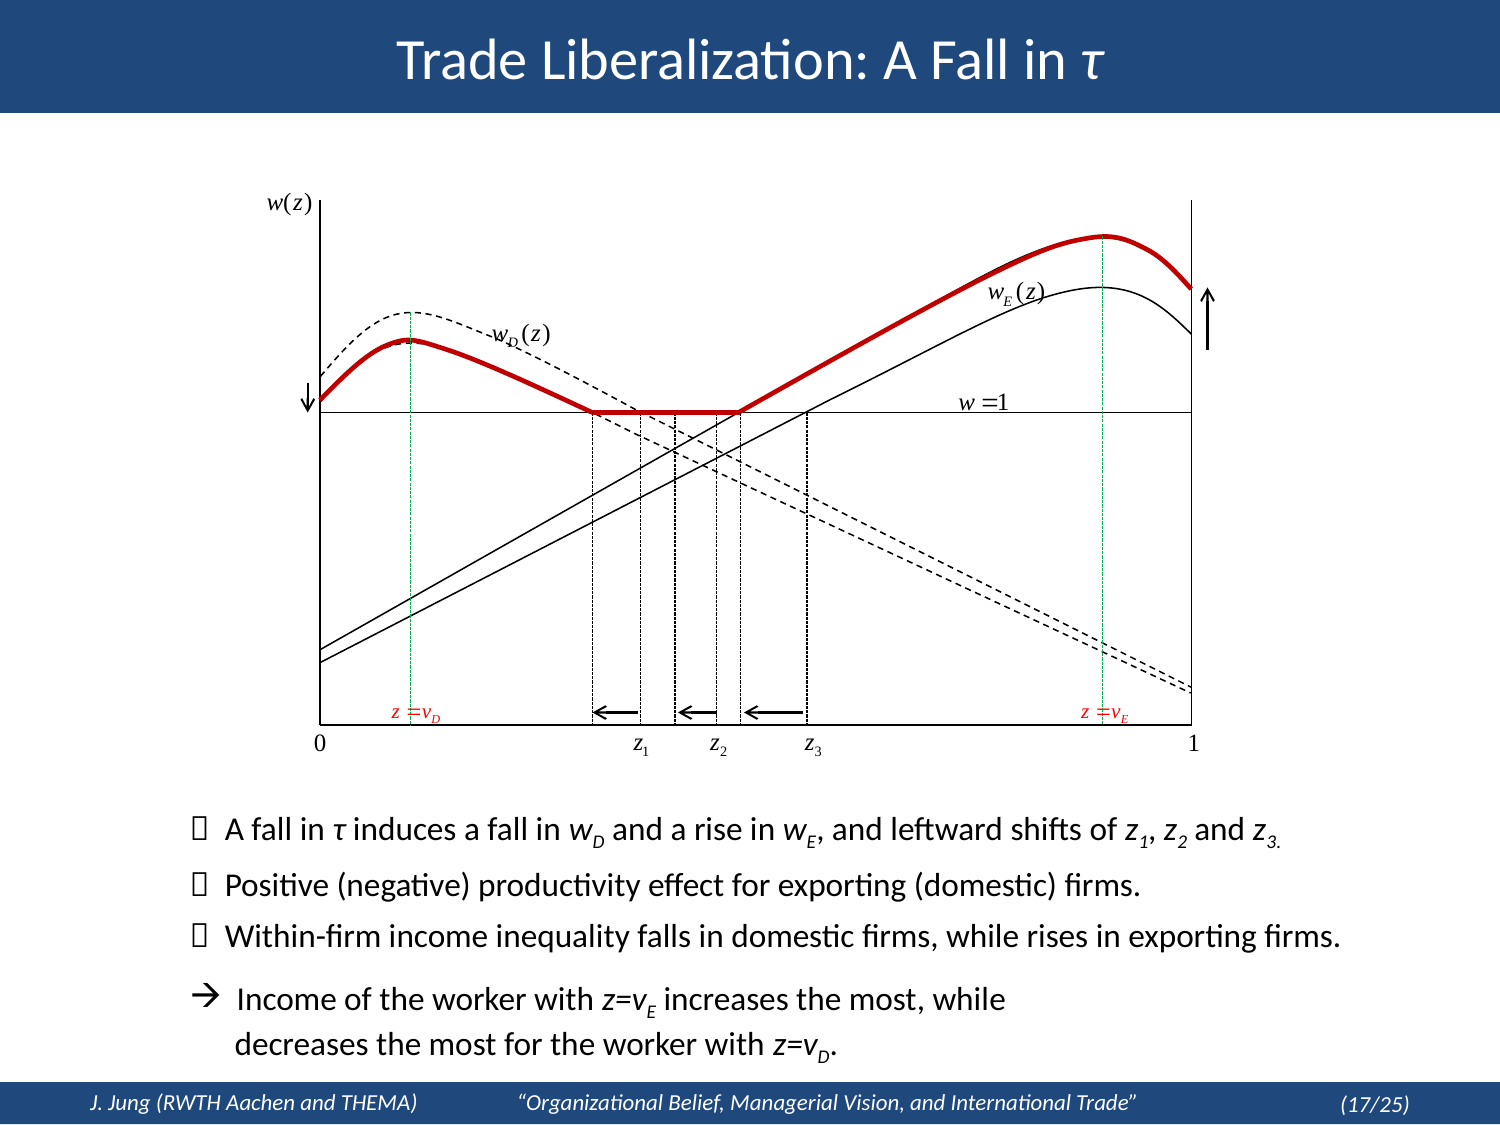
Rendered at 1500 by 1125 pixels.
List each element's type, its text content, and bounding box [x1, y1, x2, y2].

text_box  Within-firm income inequality falls in domestic firms, while rises in exporting firms. [174, 906, 1438, 962]
slide_number (17/25) [1074, 1082, 1425, 1125]
footer J. Jung (RWTH Aachen and THEMA) “Organizational Belief, Managerial Vision, and International Trade” [75, 1076, 1200, 1125]
text_box Income of the worker with z=vE increases the most, while decreases the most for the worker with z=vD. [174, 969, 1438, 1075]
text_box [387, 236, 1134, 729]
title Trade Liberalization: A Fall in τ [0, 0, 1500, 113]
text_box  A fall in τ induces a fall in wD and a rise in wE, and leftward shifts of z1, z2 and z3. [174, 800, 1375, 855]
text_box  Positive (negative) productivity effect for exporting (domestic) firms. [174, 855, 1375, 906]
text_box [262, 187, 1208, 763]
